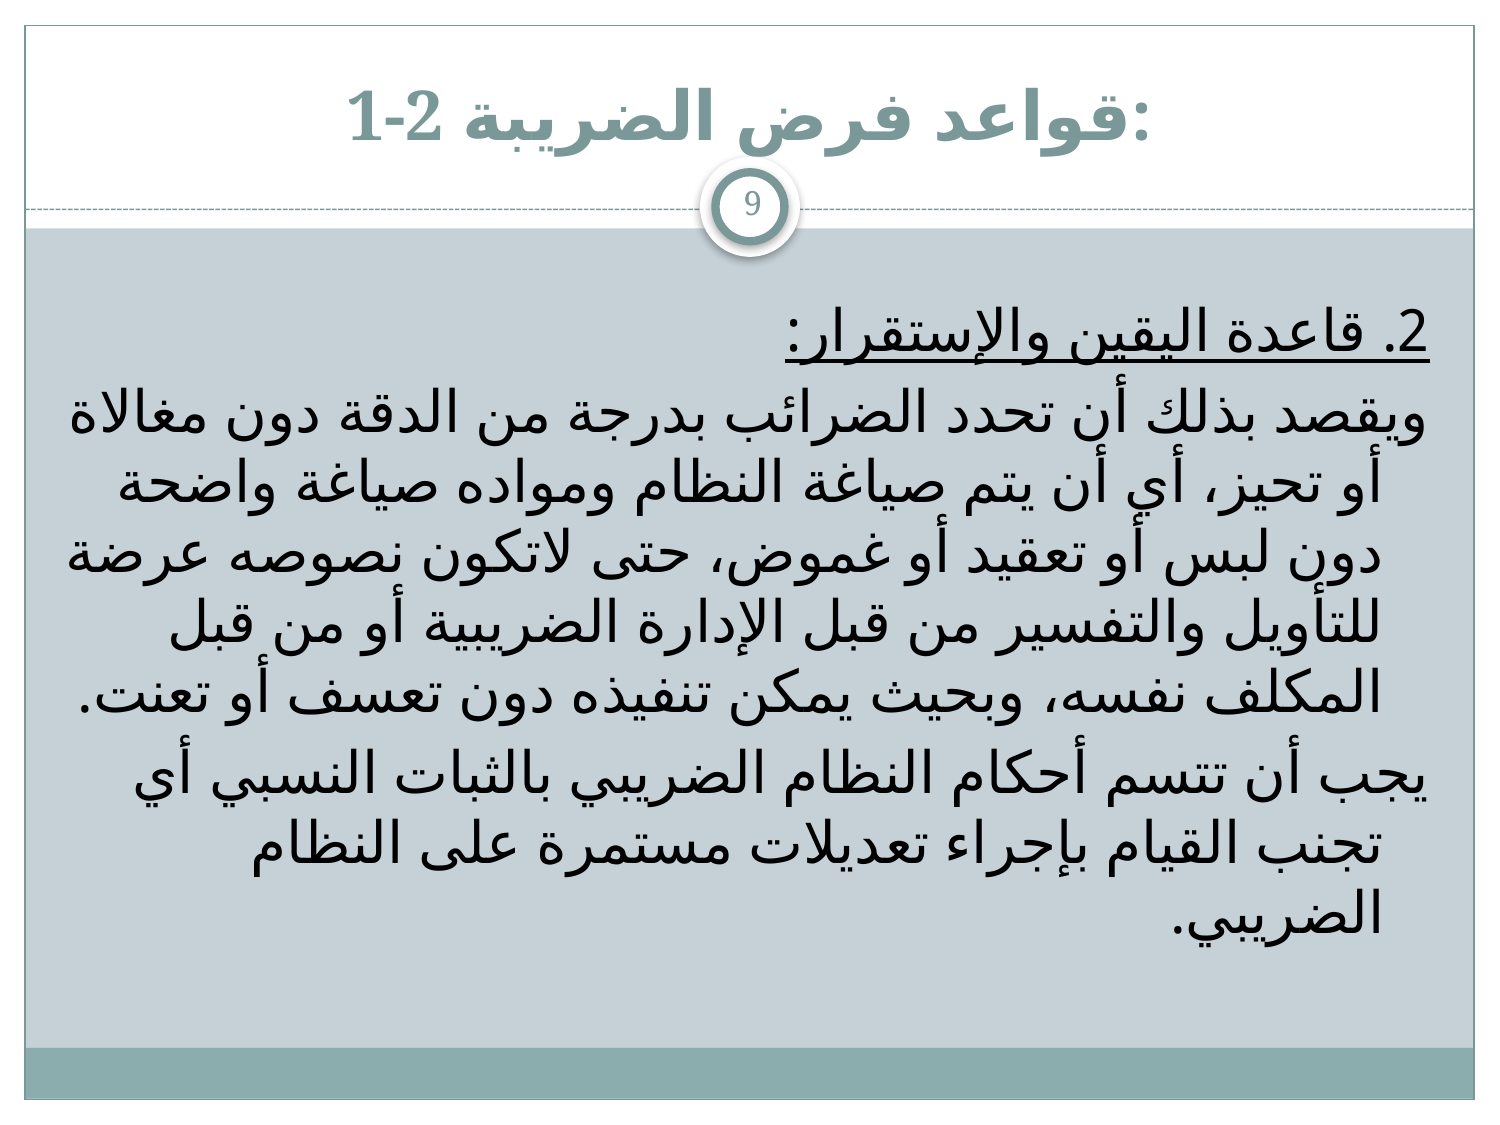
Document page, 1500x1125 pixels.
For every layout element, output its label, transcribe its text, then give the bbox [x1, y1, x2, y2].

slide_number 9 [715, 168, 791, 241]
title 1-2 قواعد فرض الضريبة: [49, 37, 1450, 162]
list 2. قاعدة اليقين والإستقرار: ويقصد بذلك أن تحدد الضرائب بدرجة من الدقة دون مغالاة أو تحيز، أي أن يتم صياغة النظام ومواده صياغة واضحة دون لبس أو تعقيد أو غموض، حتى لاتكون نصوصه عرضة للتأويل والتفسير من قبل الإدارة الضريبية أو من قبل المكلف نفسه، وبحيث يمكن تنفيذه دون تعسف أو تعنت. يجب أن تتسم أحكام النظام الضريبي بالثبات النسبي أي تجنب القيام بإجراء تعديلات مستمرة على النظام الضريبي. [49, 250, 1445, 1001]
